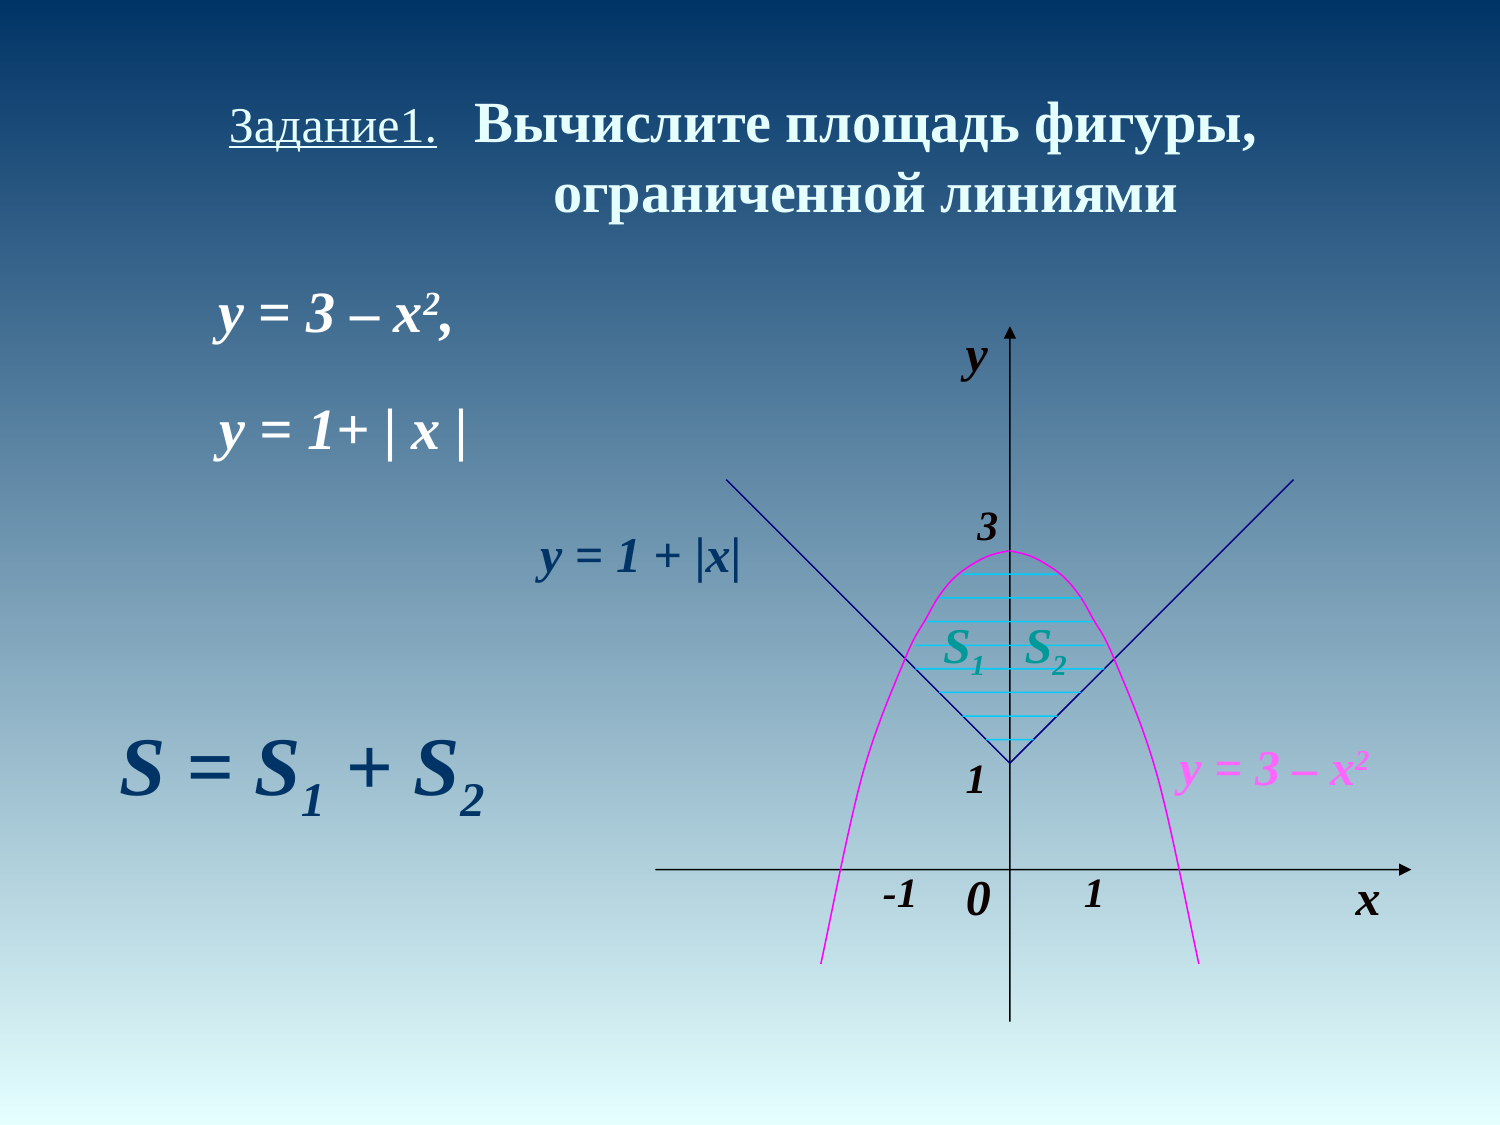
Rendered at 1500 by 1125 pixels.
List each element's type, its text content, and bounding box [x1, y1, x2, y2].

text_box S = S1 + S2 [104, 704, 500, 833]
text_box S2 [1009, 605, 1085, 689]
text_box y [950, 314, 1013, 390]
text_box 1 [1069, 857, 1131, 923]
list y = 3 – x2, y = 1+ | x | [88, 266, 586, 539]
text_box S1 [928, 605, 1001, 689]
text_box -1 [868, 857, 944, 923]
text_box [1012, 553, 1199, 965]
title Задание1. Вычислите площадь фигуры, ограниченной линиями [74, 62, 1426, 327]
text_box [820, 614, 946, 965]
text_box y = 3 – х2 [1164, 727, 1398, 803]
text_box 1 [950, 744, 1013, 810]
text_box х [1340, 857, 1409, 933]
text_box [933, 557, 1006, 605]
text_box y = 1 + |x| [525, 515, 821, 591]
text_box 0 [951, 857, 1019, 933]
text_box 3 [962, 491, 1024, 557]
